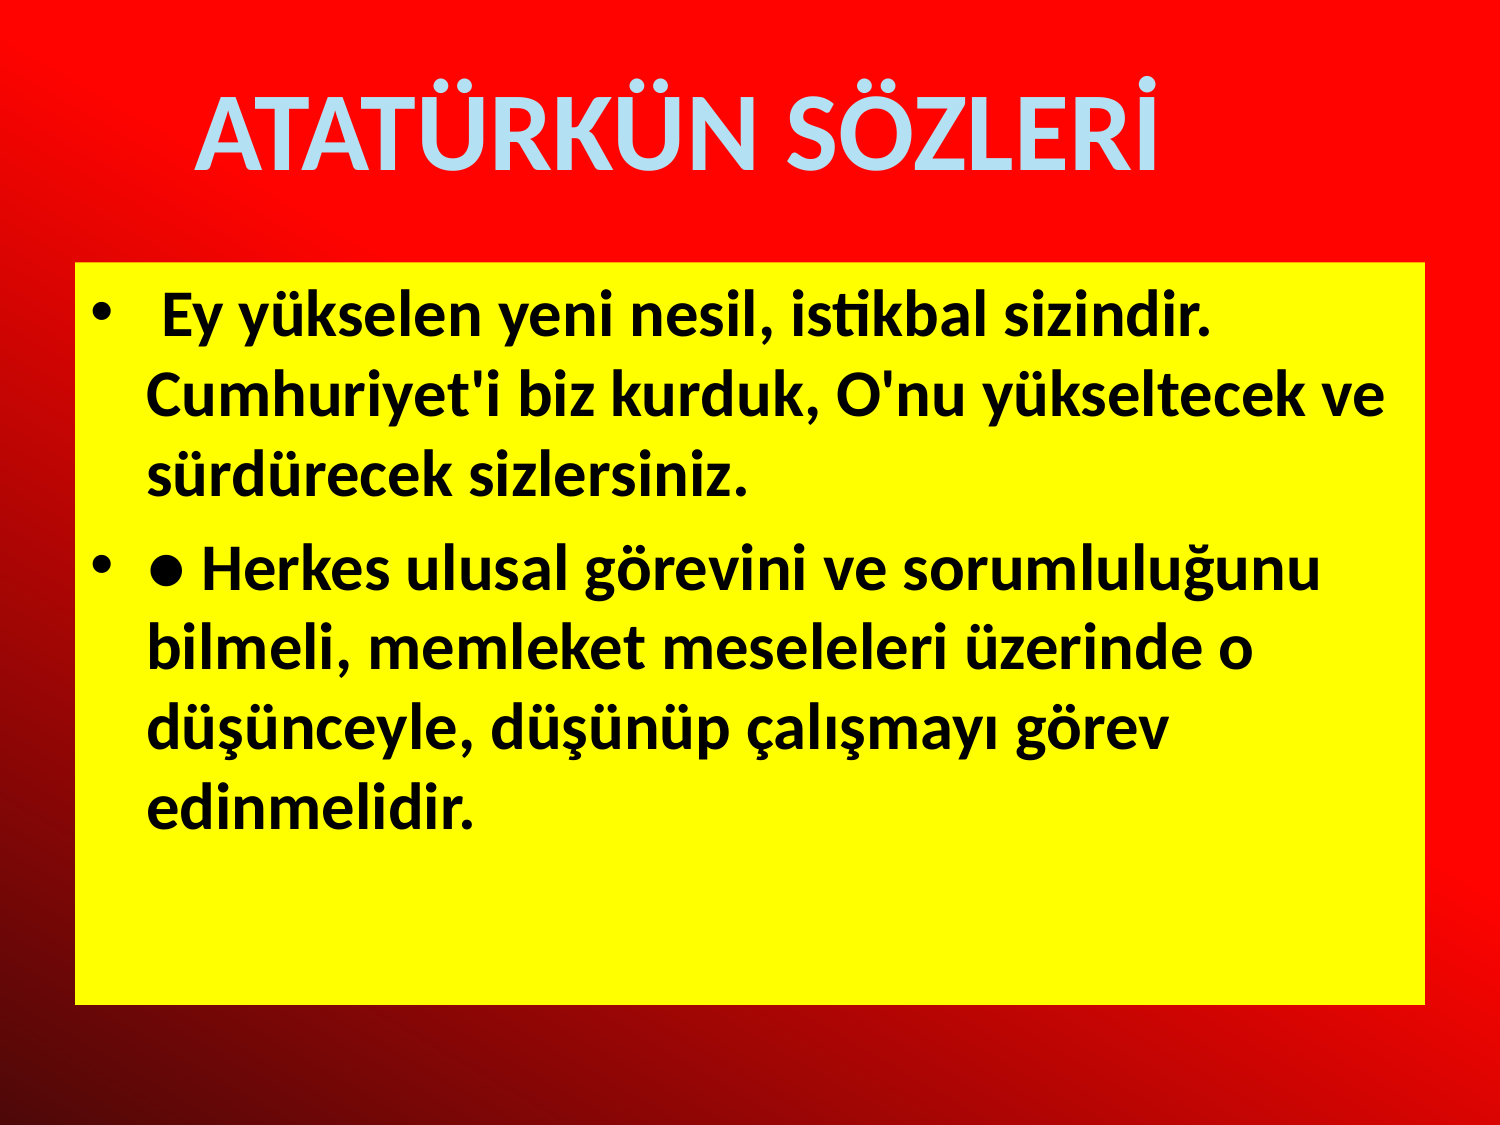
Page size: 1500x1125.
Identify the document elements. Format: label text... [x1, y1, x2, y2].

text_box ATATÜRKÜN SÖZLERİ [179, 49, 1179, 200]
list Ey yükselen yeni nesil, istikbal sizindir. Cumhuriyet'i biz kurduk, O'nu yükseltecek ve sürdürecek sizlersiniz. ● Herkes ulusal görevini ve sorumluluğunu bilmeli, memleket meseleleri üzerinde o düşünceyle, düşünüp çalışmayı görev edinmelidir. [75, 262, 1425, 1005]
